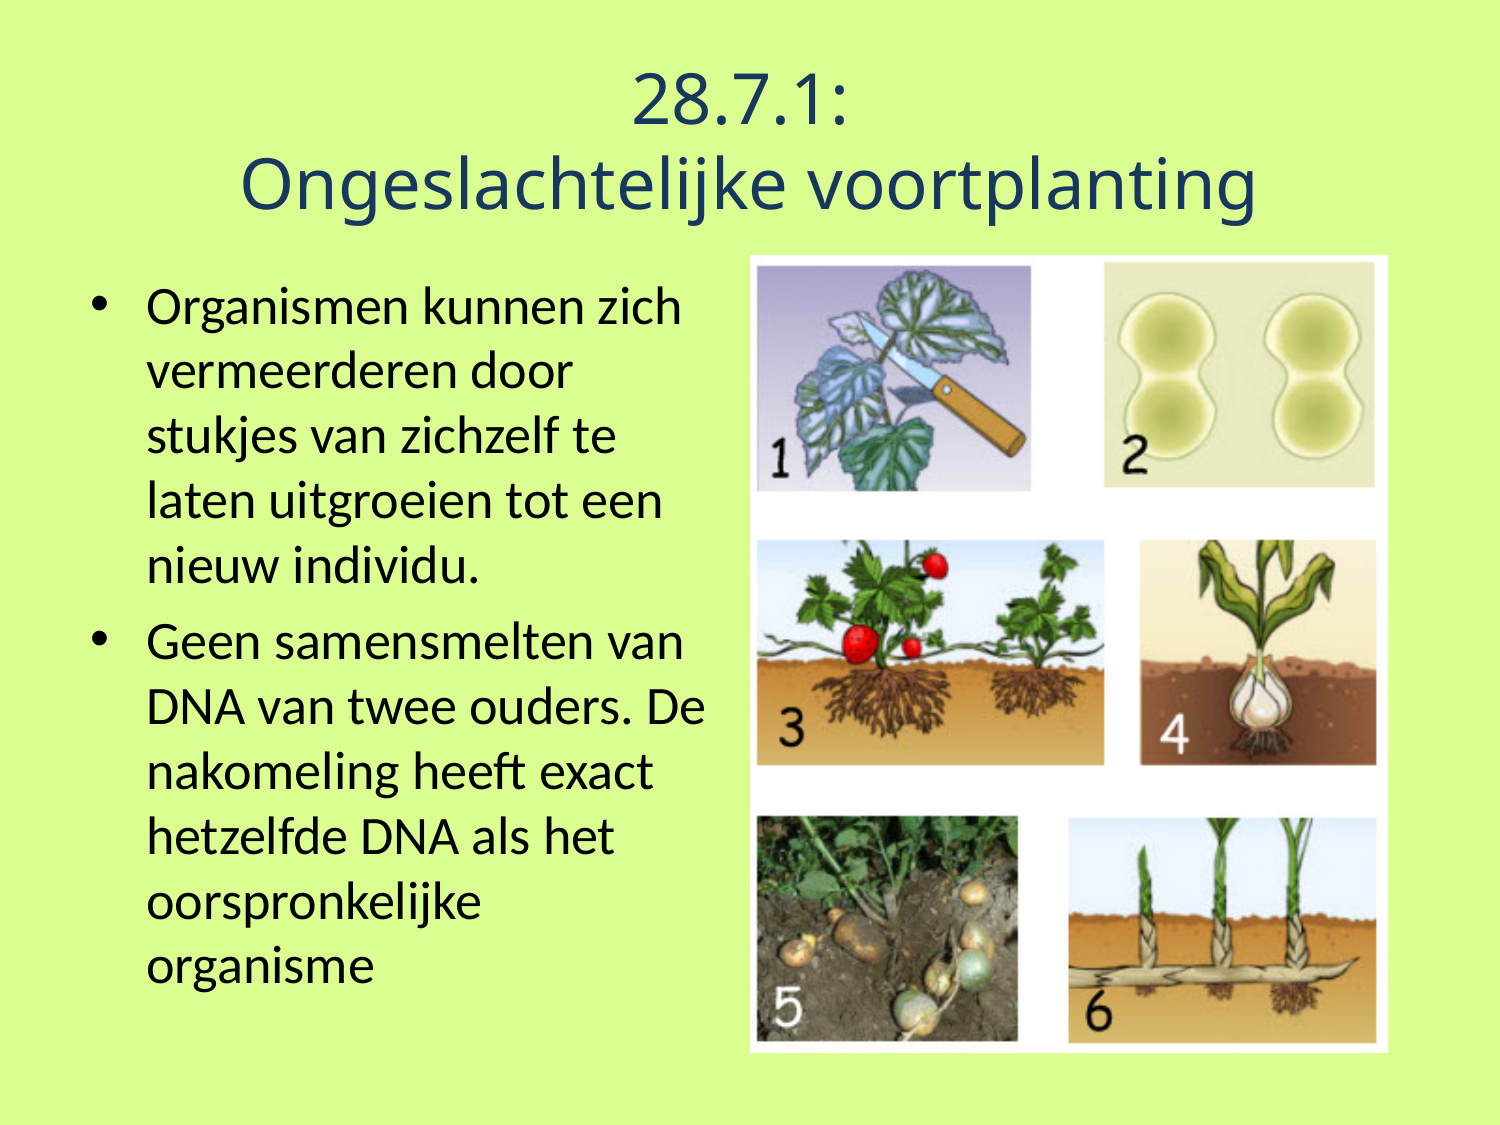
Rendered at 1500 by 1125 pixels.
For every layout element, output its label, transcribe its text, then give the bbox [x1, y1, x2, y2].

picture [749, 255, 1388, 1053]
title 28.7.1: Ongeslachtelijke voortplanting [75, 45, 1425, 233]
list Organismen kunnen zich vermeerderen door stukjes van zichzelf te laten uitgroeien tot een nieuw individu. Geen samensmelten van DNA van twee ouders. De nakomeling heeft exact hetzelfde DNA als het oorspronkelijke organisme [75, 262, 738, 1005]
